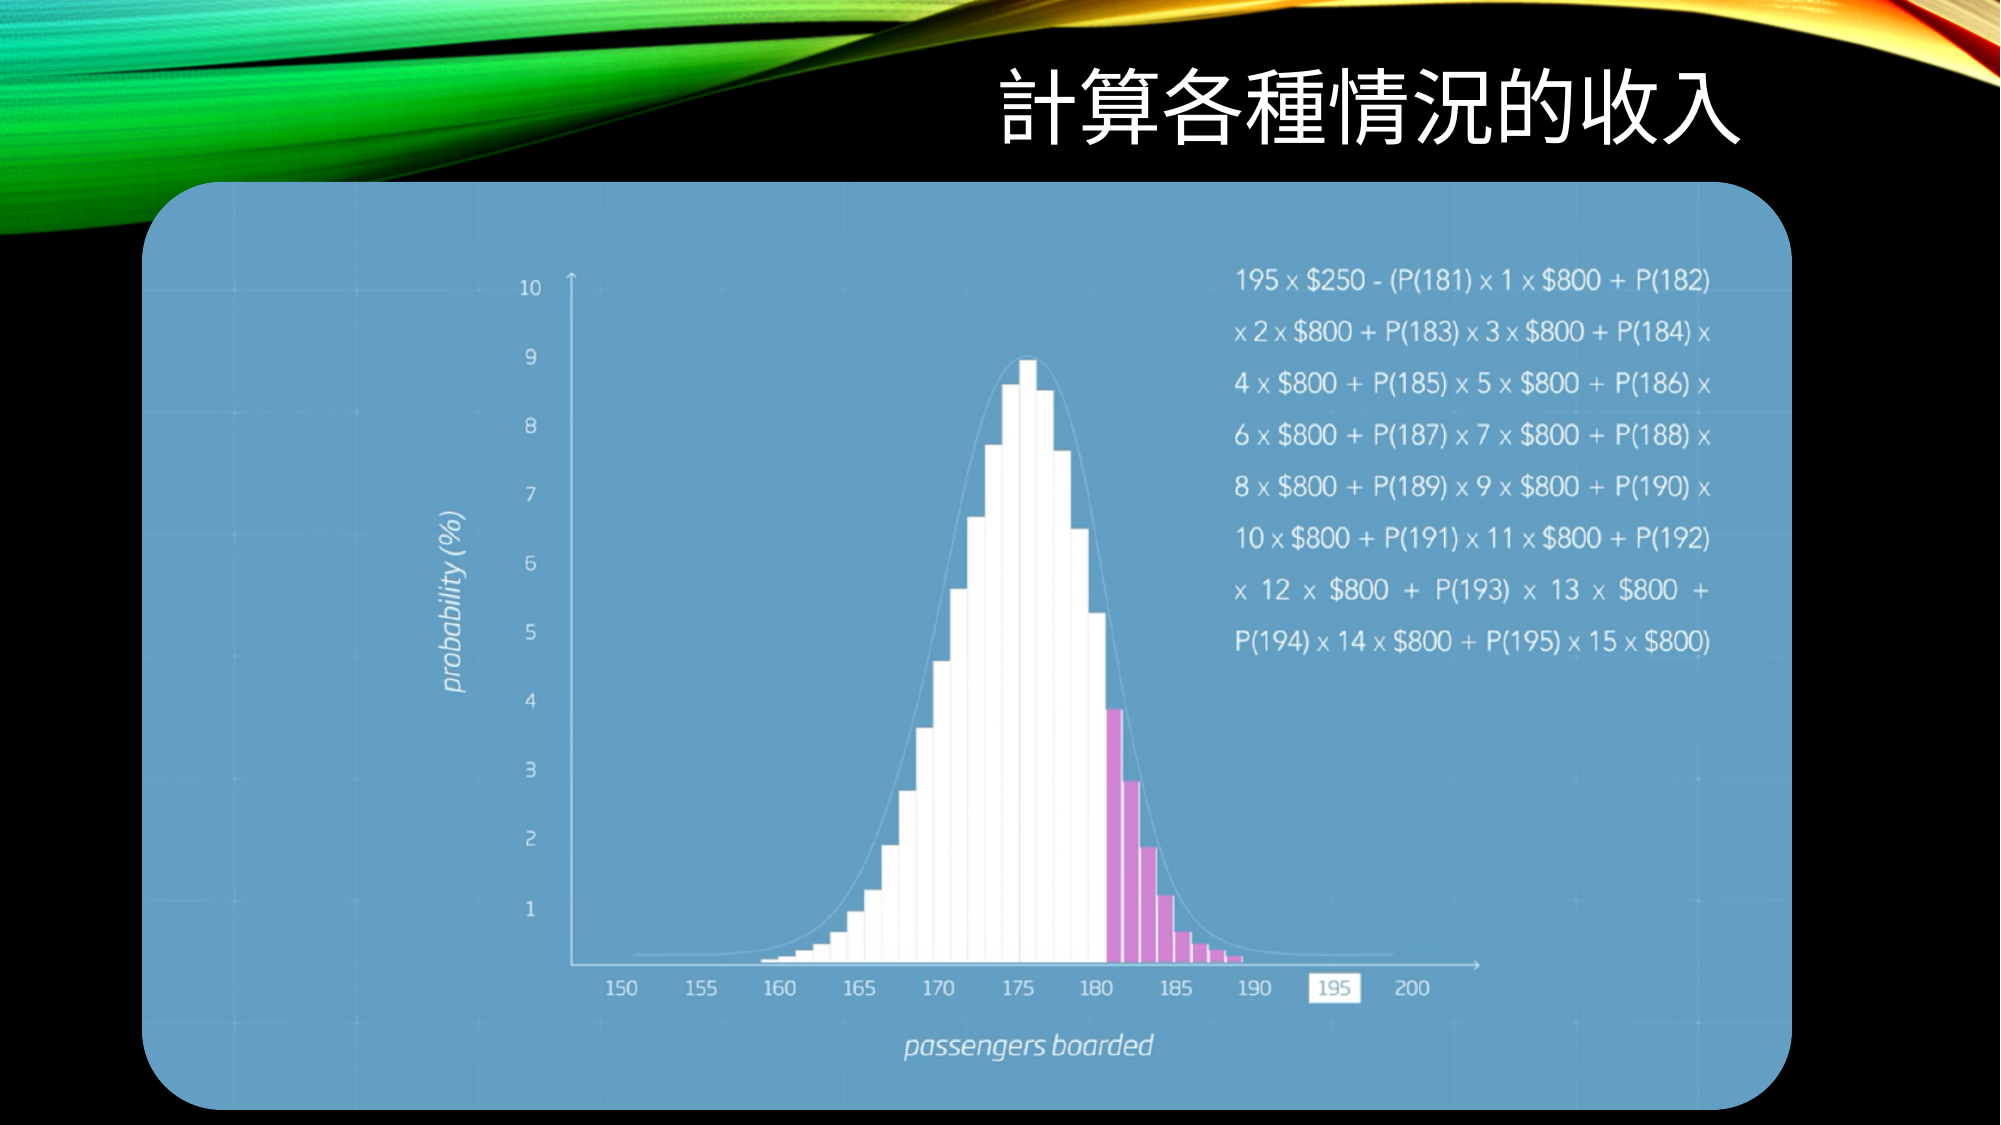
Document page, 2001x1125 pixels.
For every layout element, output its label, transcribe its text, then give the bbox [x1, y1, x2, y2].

picture [0, 0, 2000, 1111]
title 計算各種情況的收入 [663, 40, 2000, 182]
